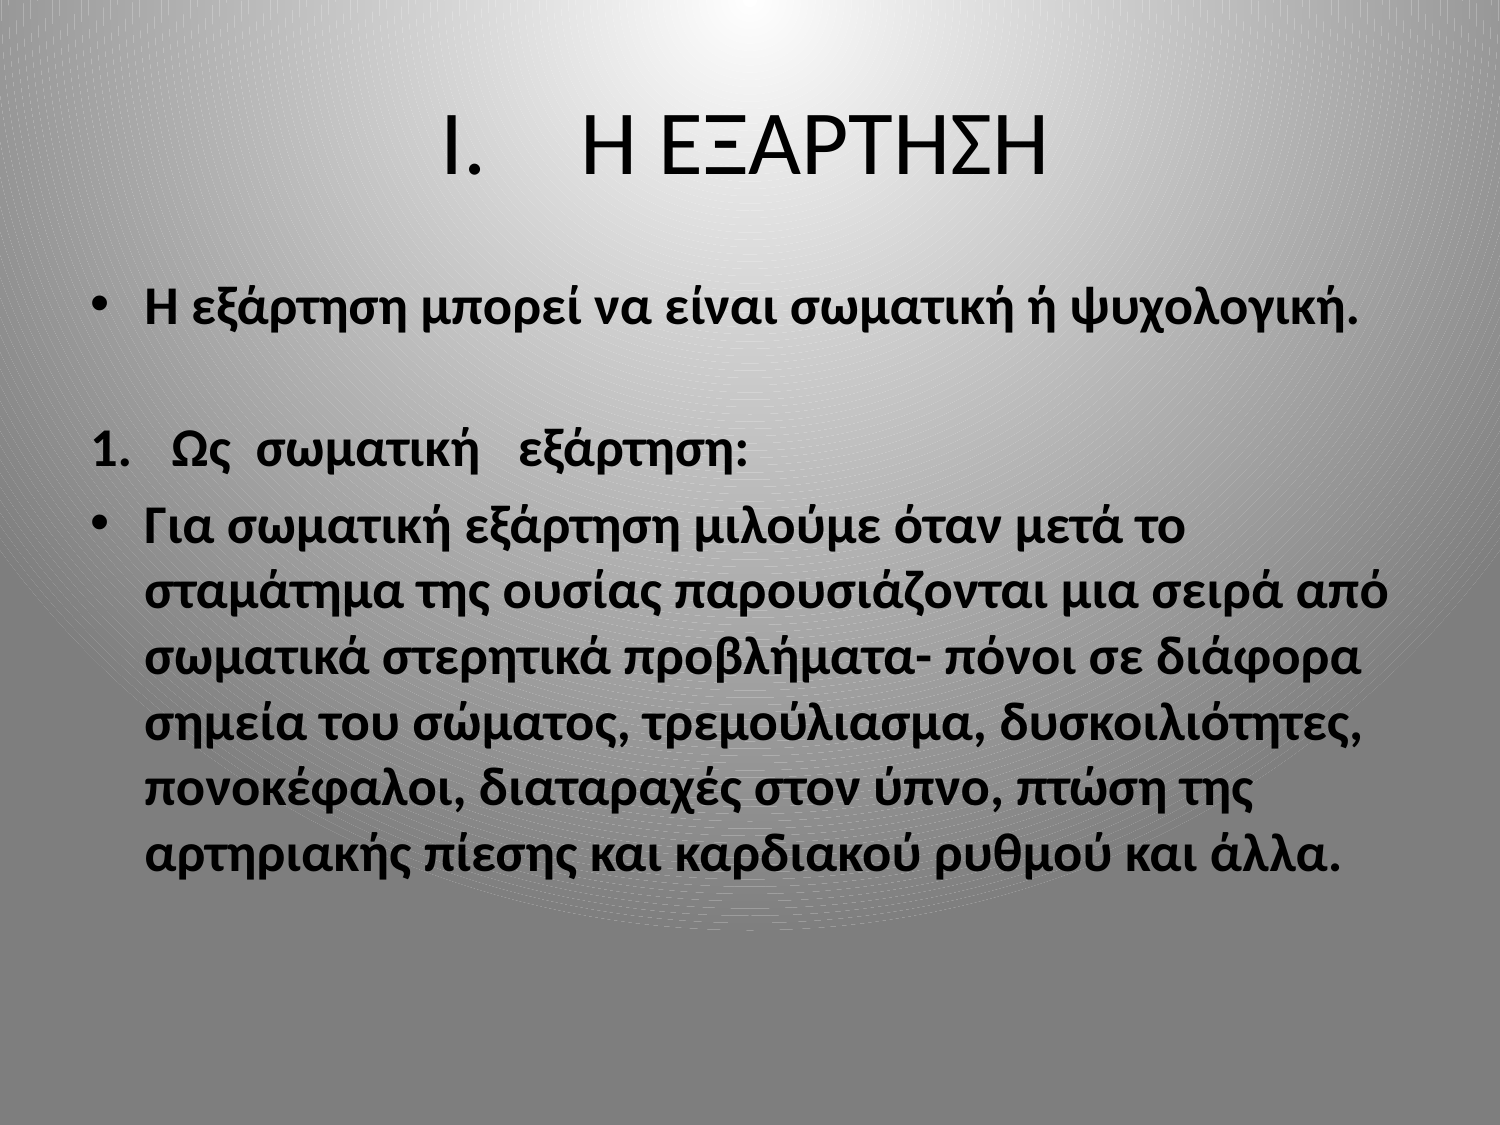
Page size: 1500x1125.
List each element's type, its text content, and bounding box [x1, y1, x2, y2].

list Η εξάρτηση μπορεί να είναι σωματική ή ψυχολογική. Ως σωματική εξάρτηση: Για σωματική εξάρτηση μιλούμε όταν μετά το σταμάτημα της ουσίας παρουσιάζονται μια σειρά από σωματικά στερητικά προβλήματα- πόνοι σε διάφορα σημεία του σώματος, τρεμούλιασμα, δυσκοιλιότητες, πονοκέφαλοι, διαταραχές στον ύπνο, πτώση της αρτηριακής πίεσης και καρδιακού ρυθμού και άλλα. [75, 262, 1425, 1005]
title Η ΕΞΑΡΤΗΣΗ [64, 42, 1425, 233]
